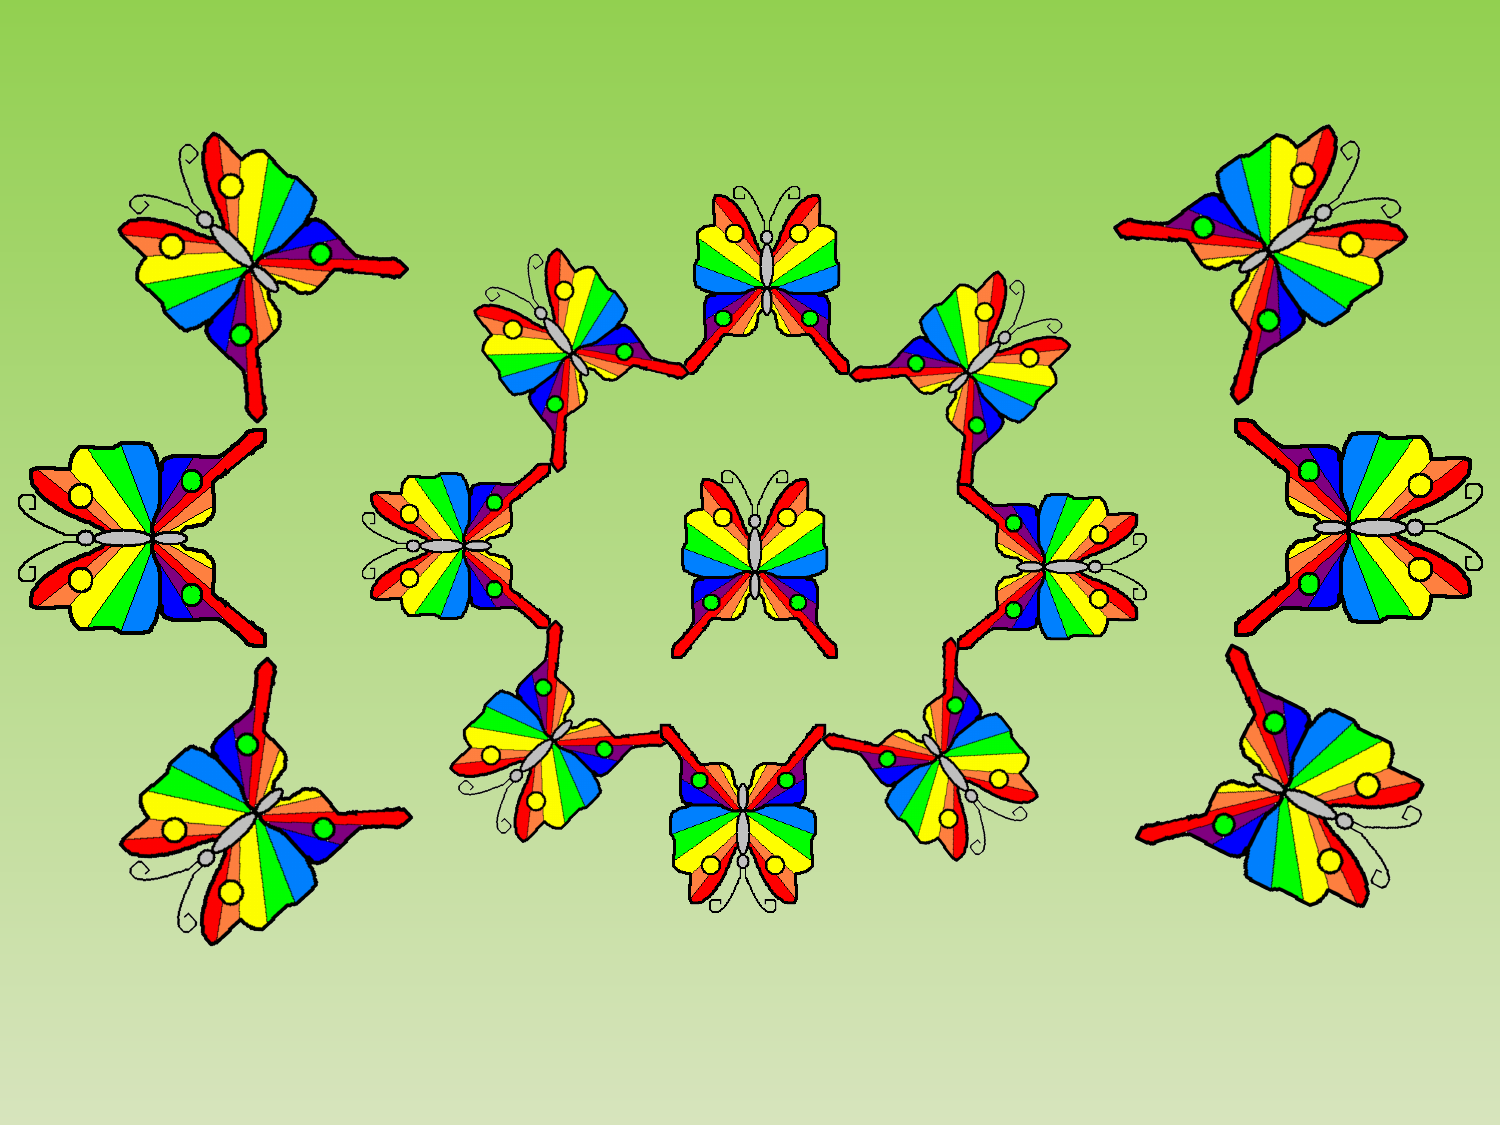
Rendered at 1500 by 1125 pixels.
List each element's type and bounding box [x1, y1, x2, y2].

picture [348, 172, 1160, 927]
picture [0, 77, 433, 1010]
picture [1095, 59, 1500, 963]
